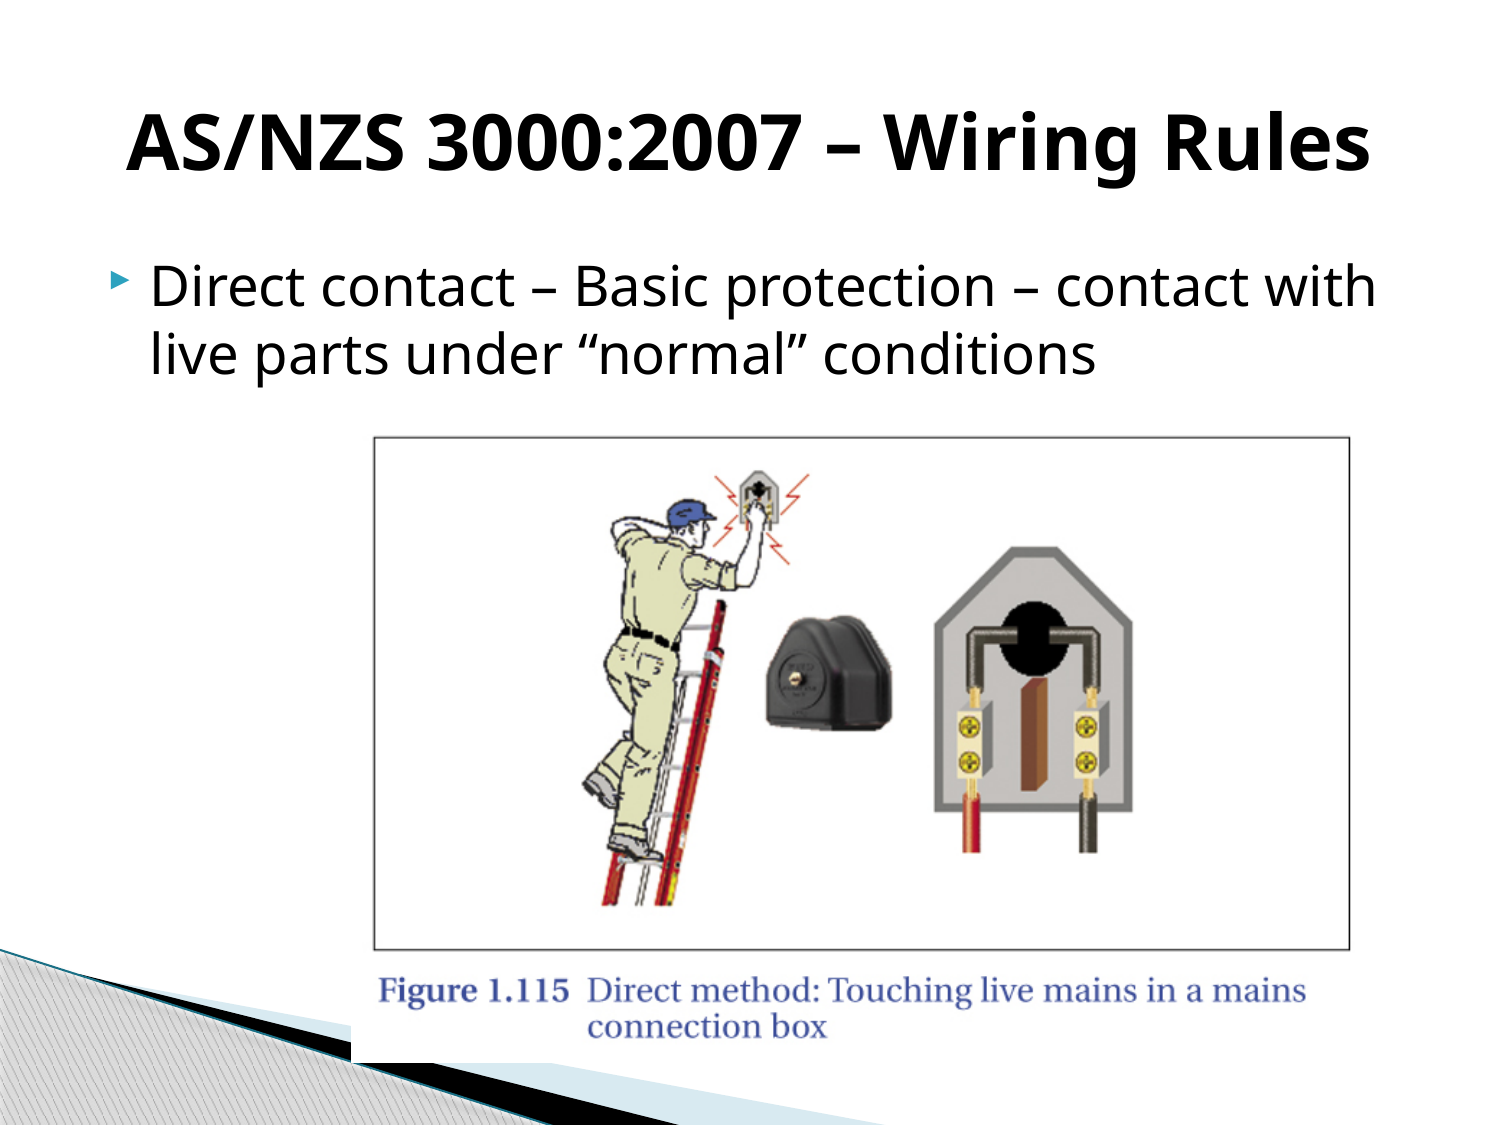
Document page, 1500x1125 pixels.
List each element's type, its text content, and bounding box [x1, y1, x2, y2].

picture [351, 409, 1372, 1063]
title AS/NZS 3000:2007 – Wiring Rules [75, 45, 1425, 233]
list Direct contact – Basic protection – contact with live parts under “normal” conditions [75, 243, 1425, 986]
